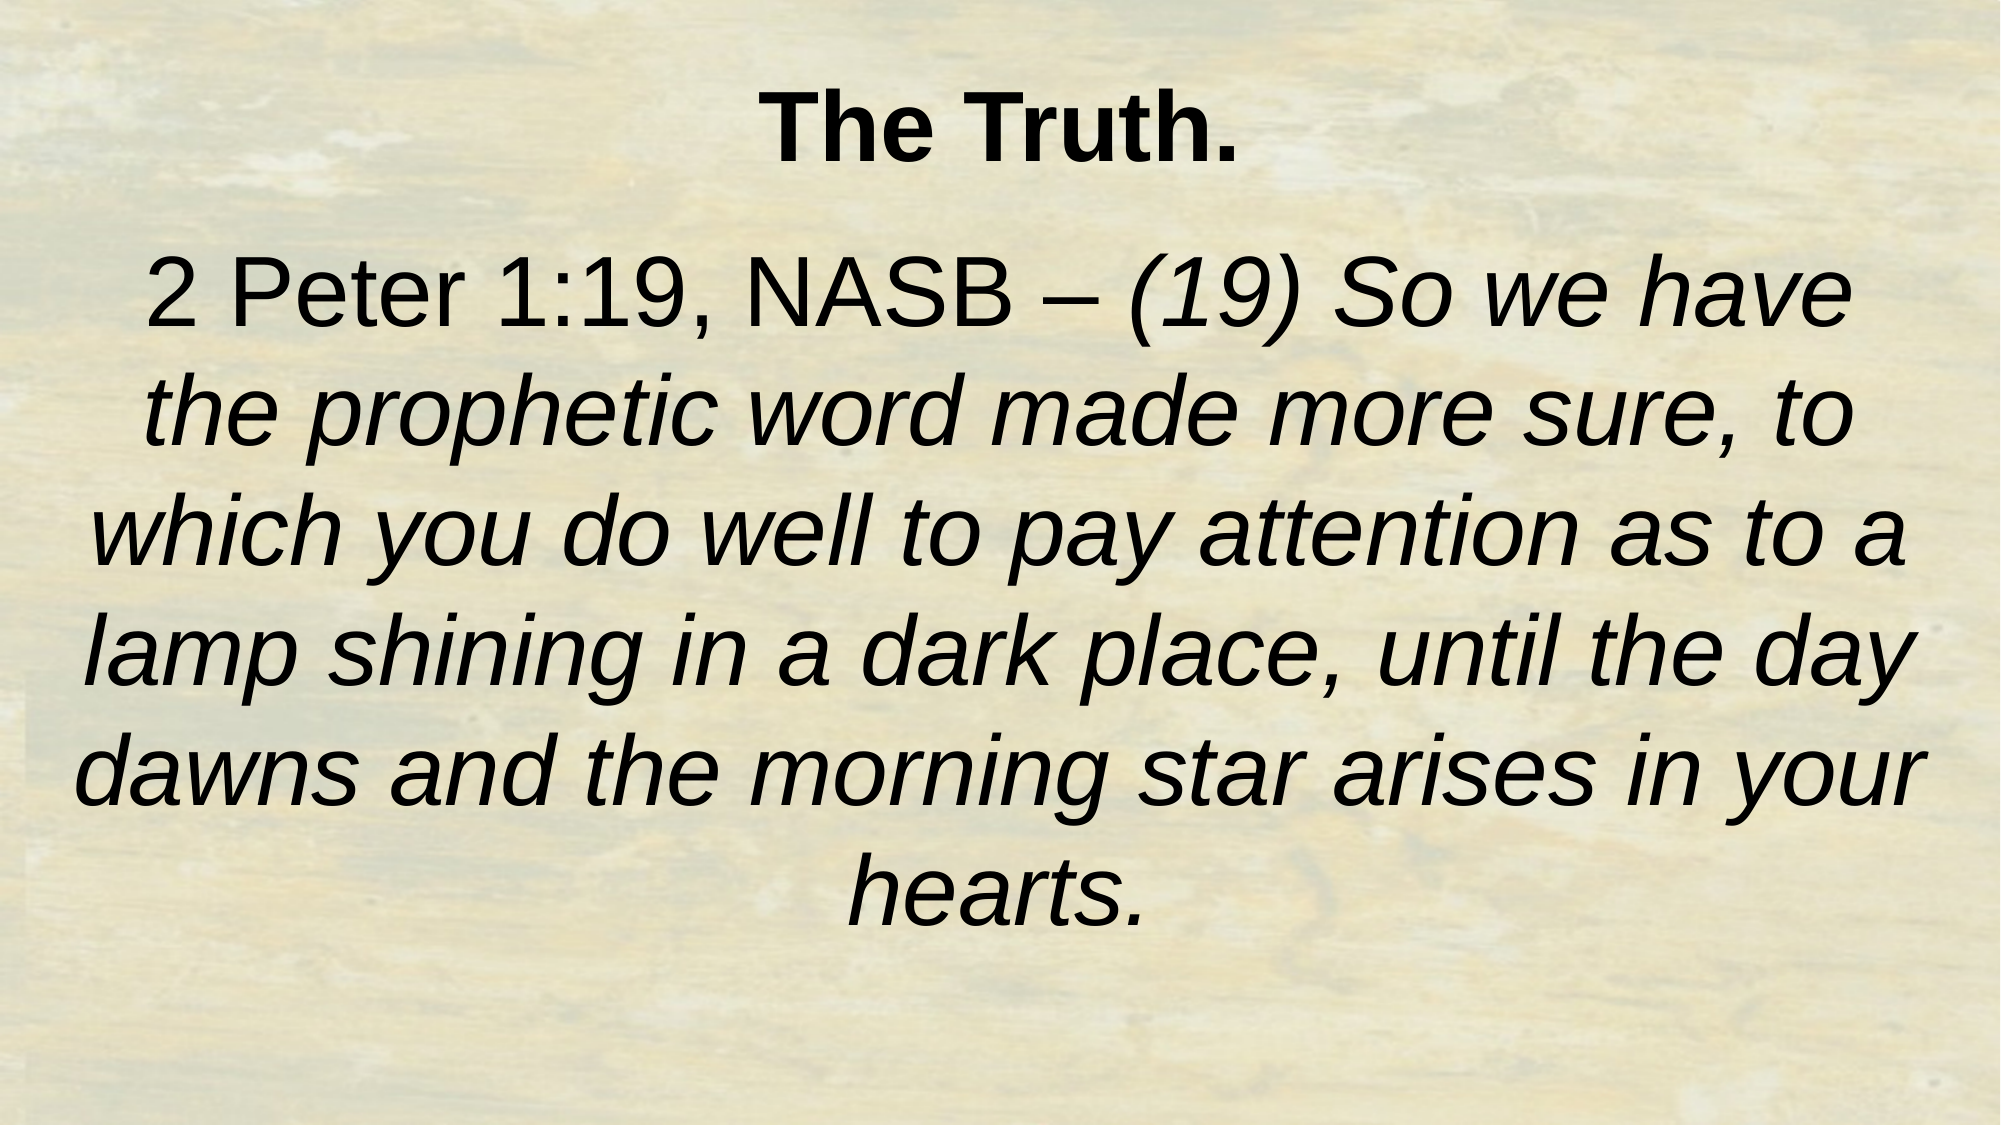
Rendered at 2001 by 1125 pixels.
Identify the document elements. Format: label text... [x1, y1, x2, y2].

text_box The Truth. 2 Peter 1:19, NASB – (19) So we have the prophetic word made more sure, to which you do well to pay attention as to a lamp shining in a dark place, until the day dawns and the morning star arises in your hearts. [57, 53, 1943, 953]
picture [0, 0, 2001, 1125]
